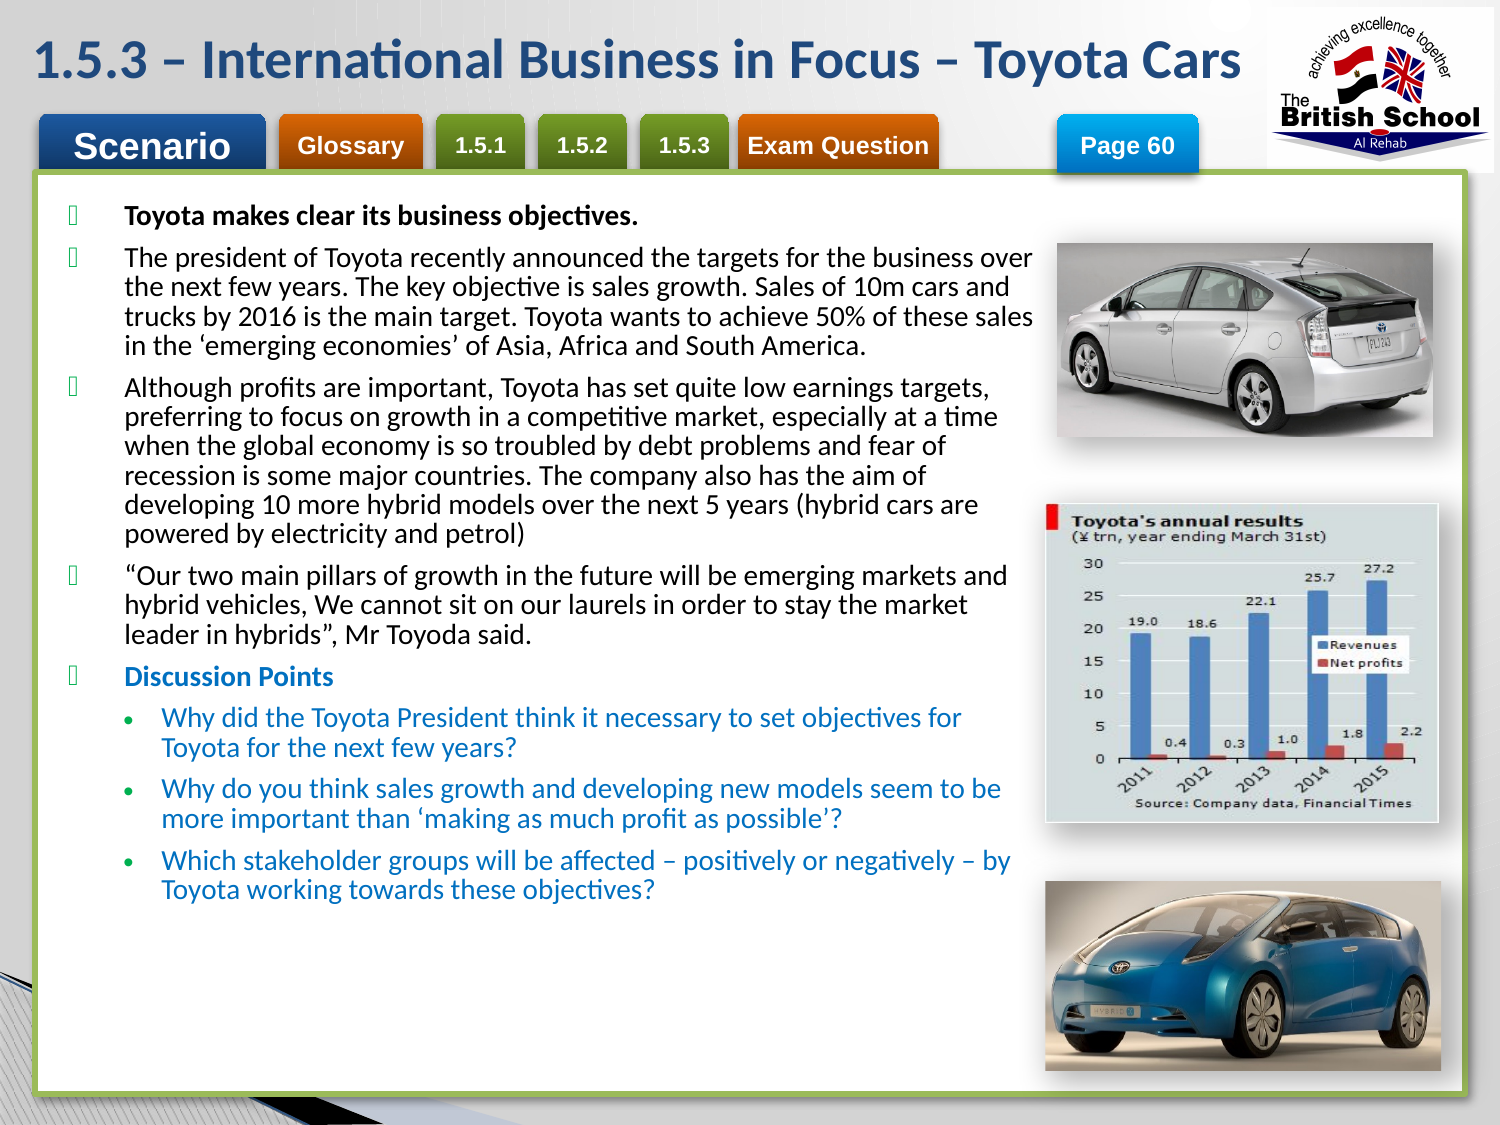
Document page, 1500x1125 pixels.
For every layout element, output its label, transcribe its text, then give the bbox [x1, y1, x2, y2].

picture [1045, 881, 1442, 1071]
title 1.5.3 – International Business in Focus – Toyota Cars [17, 7, 1270, 106]
picture [1056, 243, 1434, 437]
picture [281, 1114, 303, 1125]
picture [1267, 7, 1495, 173]
table_header Toyota makes clear its business objectives. The president of Toyota recently announced the targets for the business over the next few years. The key objective is sales growth. Sales of 10m cars and trucks by 2016 is the main target. Toyota wants to achieve 50% of these sales in the ‘emerging economies’ of Asia, Africa and South America. Although profits are important, Toyota has set quite low earnings targets, preferring to focus on growth in a competitive market, especially at a time when the global economy is so troubled by debt problems and fear of recession is some major countries. The company also has the aim of developing 10 more hybrid models over the next 5 years (hybrid cars are powered by electricity and petrol) “Our two main pillars of growth in the future will be emerging markets and hybrid vehicles, We cannot sit on our laurels in order to stay the market leader in hybrids”, Mr Toyoda said. Discussion Points Why did the Toyota President think it necessary to set objectives for Toyota for the next few years? Why do you think sales growth and developing new models seem to be more important than ‘making as much profit as possible’? Which stakeholder groups will be affected – positively or negatively – by Toyota working towards these objectives? [53, 196, 1057, 929]
text_box Page 60 [1057, 114, 1199, 173]
picture [1045, 503, 1439, 823]
